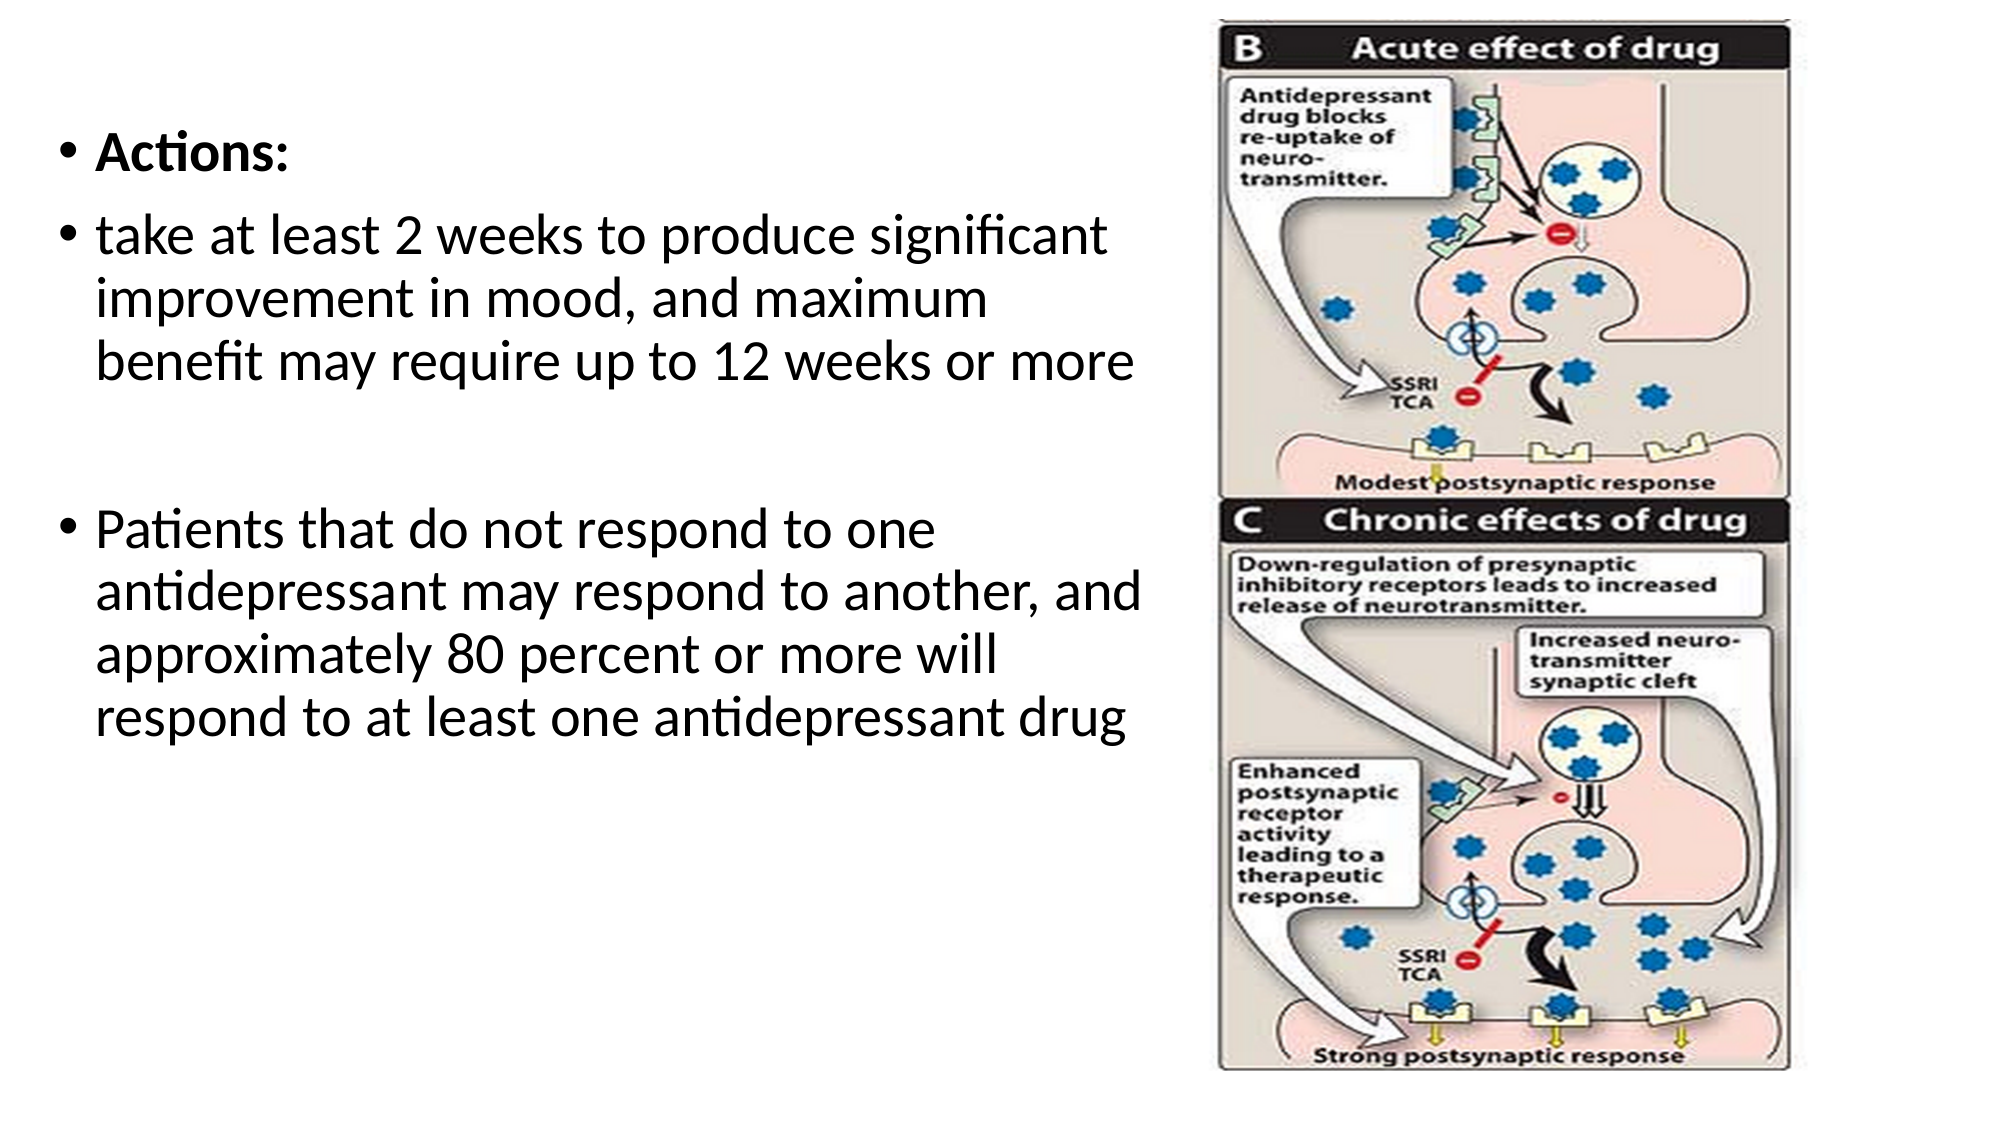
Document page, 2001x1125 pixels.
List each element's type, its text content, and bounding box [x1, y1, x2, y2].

picture [1188, 19, 1816, 1071]
list Actions: take at least 2 weeks to produce significant improvement in mood, and maximum benefit may require up to 12 weeks or more Patients that do not respond to one antidepressant may respond to another, and approximately 80 percent or more will respond to at least one antidepressant drug [43, 113, 1166, 976]
